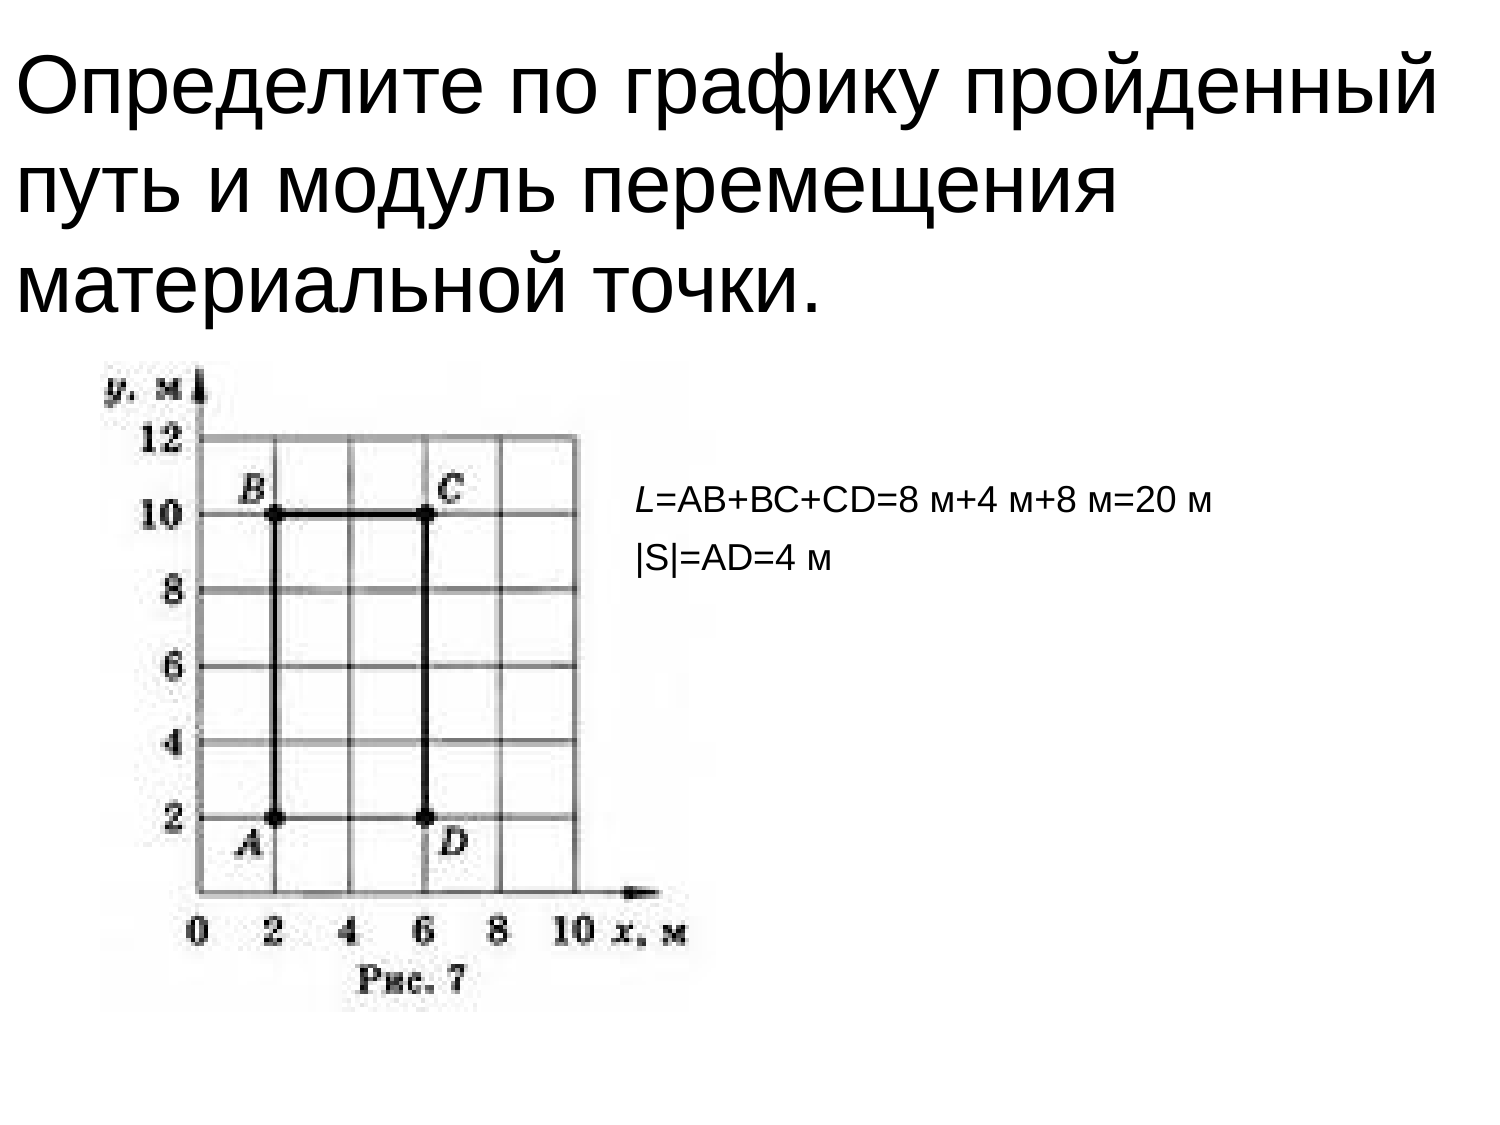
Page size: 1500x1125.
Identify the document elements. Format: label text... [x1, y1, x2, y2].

text_box L=АВ+ВС+СD=8 м+4 м+8 м=20 м |S|=АD=4 м [720, 467, 1353, 586]
title Определите по графику пройденный путь и модуль перемещения материальной точки. [0, 44, 1500, 315]
picture [99, 361, 716, 1012]
